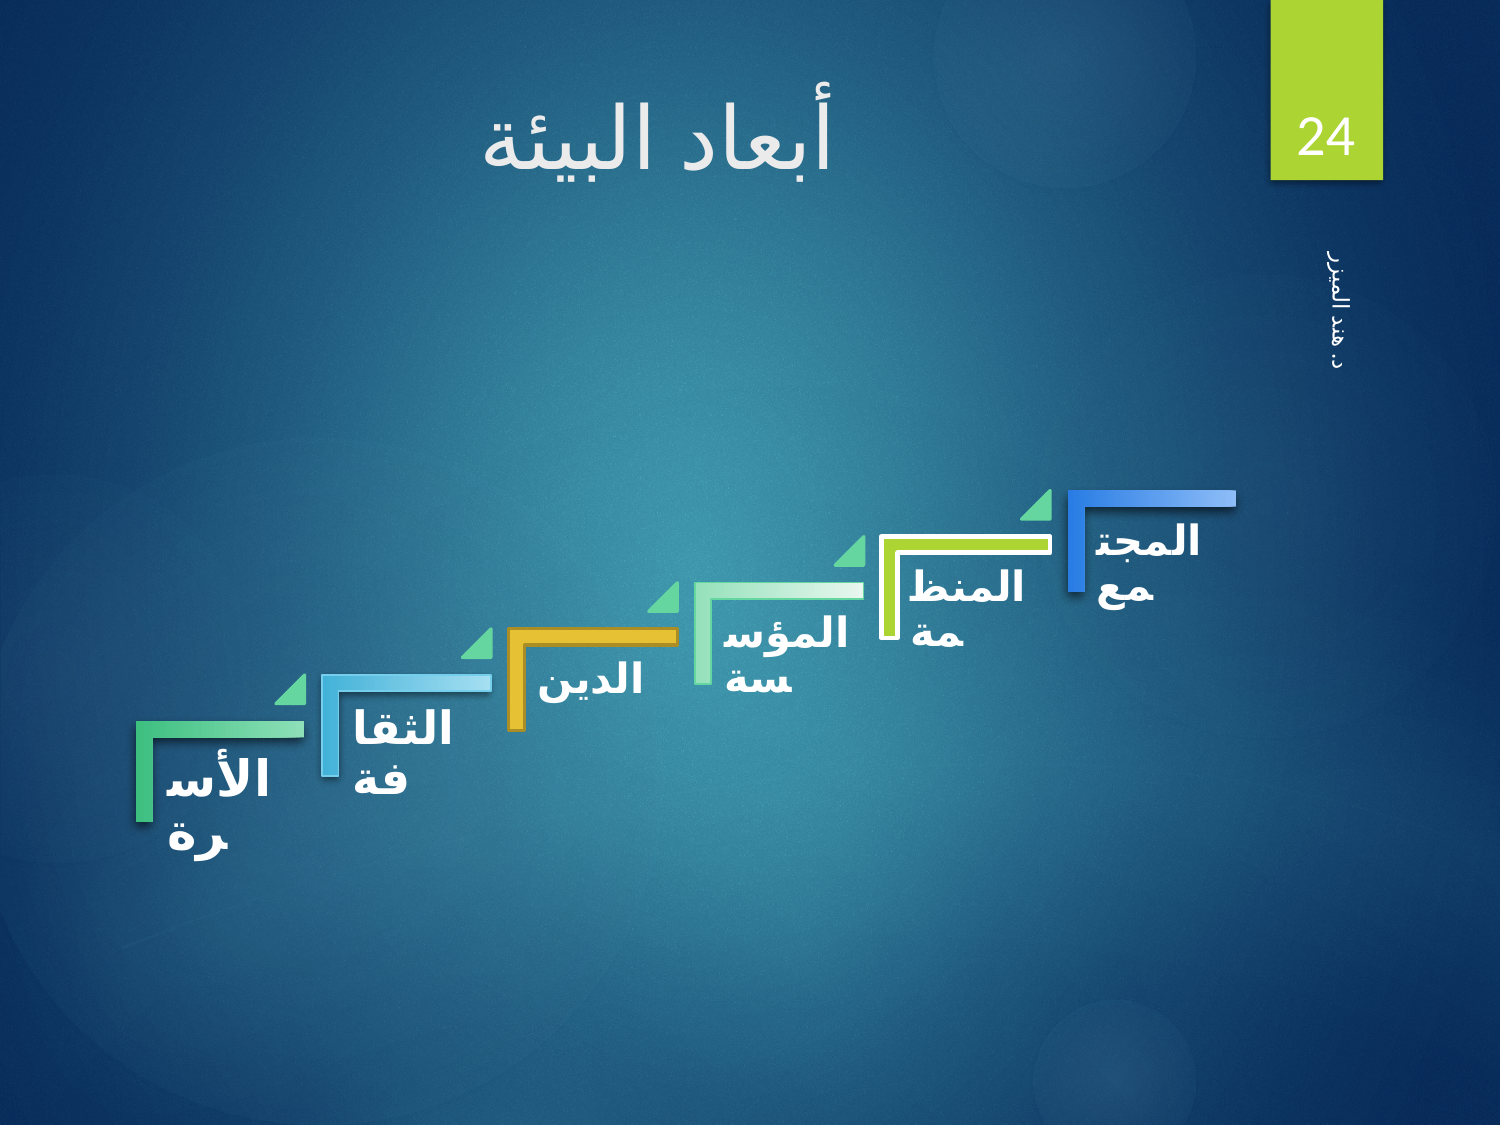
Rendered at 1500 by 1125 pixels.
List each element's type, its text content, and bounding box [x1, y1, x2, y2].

slide_number 24 [1273, 48, 1378, 175]
footer د. هند الميزر [1320, 237, 1358, 871]
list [135, 336, 1237, 1026]
title أبعاد البيئة [79, 74, 1237, 304]
